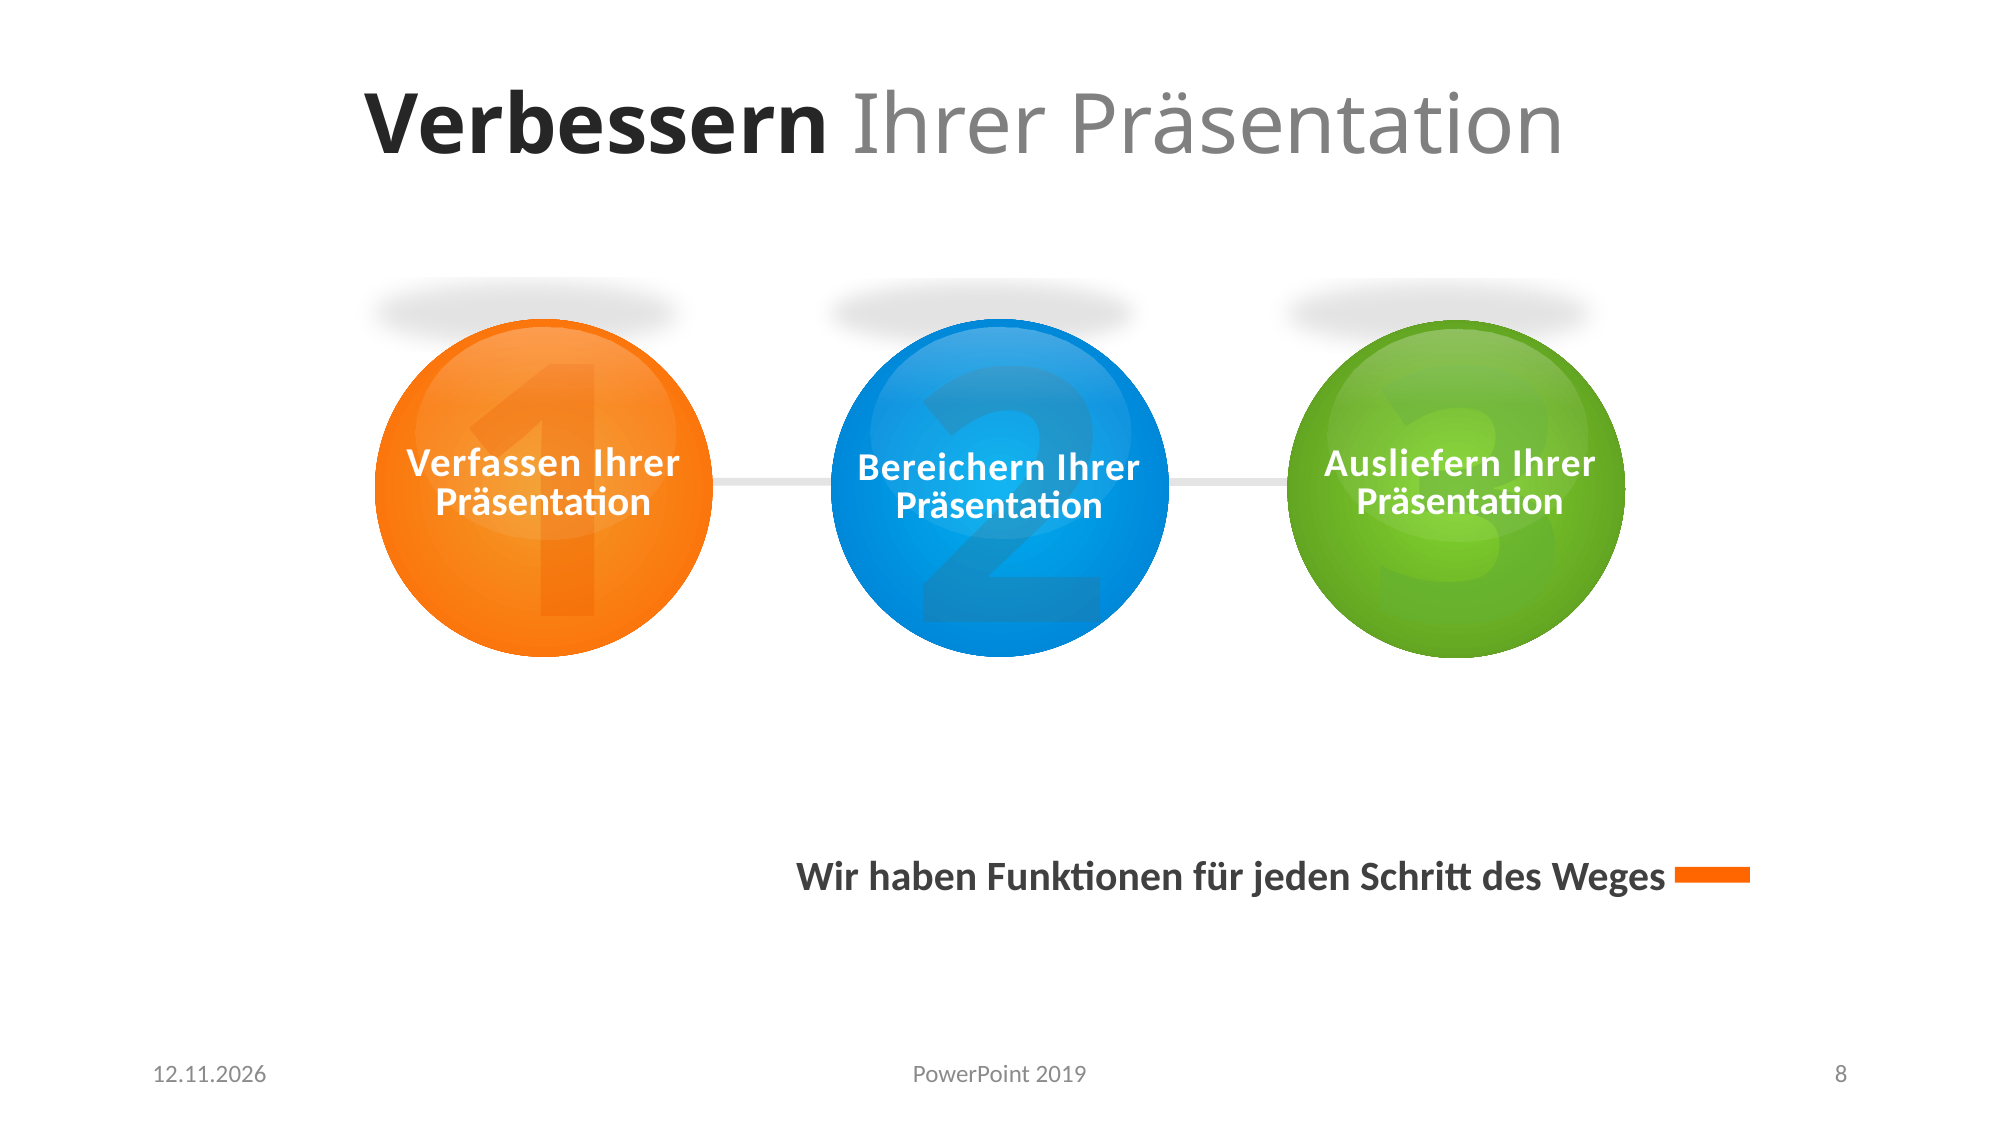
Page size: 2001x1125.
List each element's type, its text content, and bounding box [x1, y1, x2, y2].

slide_number 8 [1412, 1042, 1863, 1103]
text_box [1287, 260, 1625, 705]
text_box [1674, 866, 1751, 884]
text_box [831, 261, 1169, 706]
footer PowerPoint 2019 [662, 1042, 1338, 1103]
text_box Wir haben Funktionen für jeden Schritt des Weges [373, 841, 1682, 907]
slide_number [137, 1042, 588, 1103]
text_box Verbessern Ihrer Präsentation [350, 62, 1650, 179]
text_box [374, 255, 713, 700]
